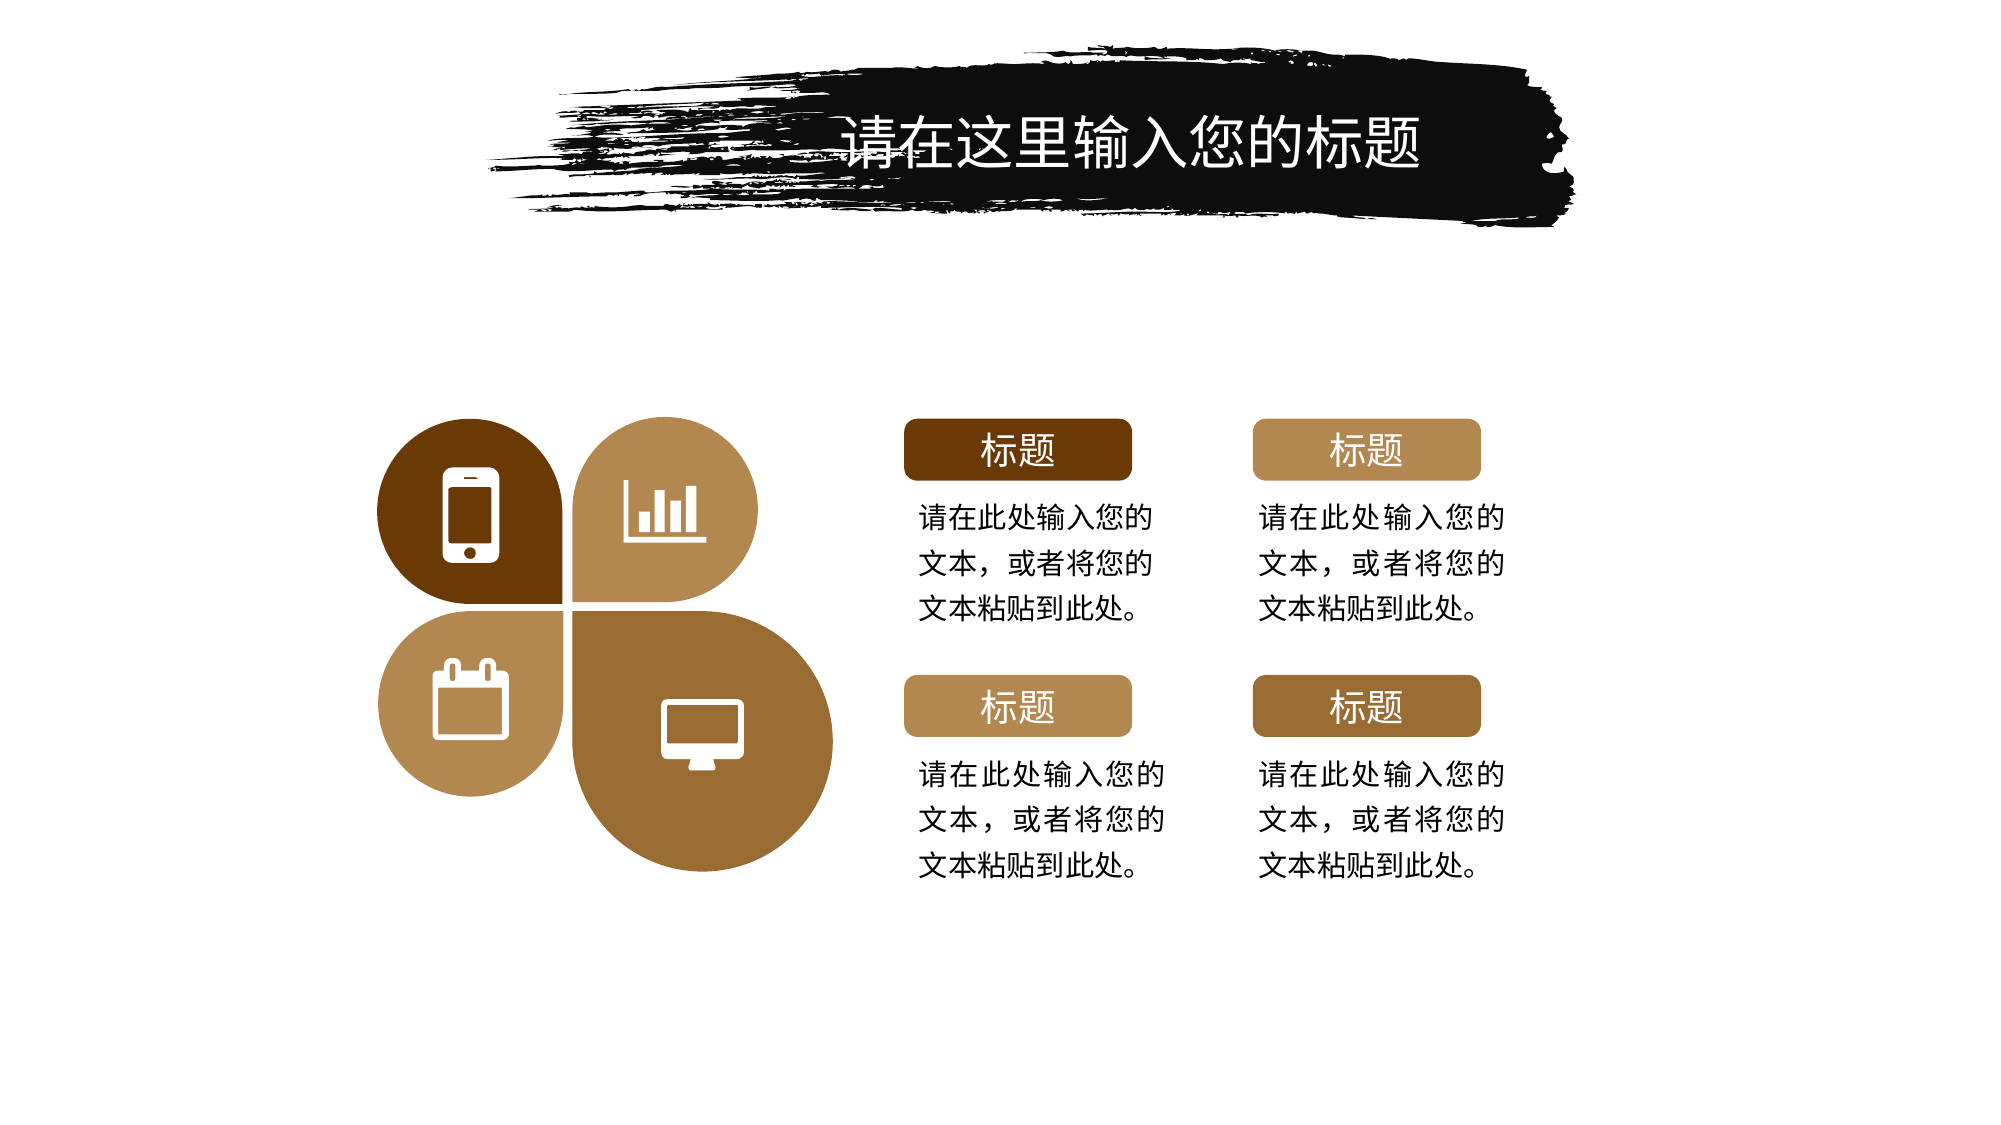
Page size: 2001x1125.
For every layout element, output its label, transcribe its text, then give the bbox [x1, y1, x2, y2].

text_box 请在此处输入您的文本，或者将您的文本粘贴到此处。 [904, 481, 1169, 633]
text_box [571, 415, 759, 604]
text_box [571, 610, 834, 873]
title 请在这里输入您的标题 [824, 96, 2000, 195]
text_box 标题 [903, 673, 1134, 738]
text_box [661, 699, 744, 771]
text_box 标题 [1251, 417, 1483, 481]
text_box 标题 [903, 417, 1134, 481]
text_box [442, 467, 500, 563]
text_box [623, 480, 707, 543]
text_box 请在此处输入您的文本，或者将您的文本粘贴到此处。 [904, 738, 1181, 890]
text_box 标题 [1251, 673, 1483, 738]
text_box 请在此处输入您的文本，或者将您的文本粘贴到此处。 [1244, 738, 1521, 890]
text_box [432, 658, 509, 741]
text_box 请在此处输入您的文本，或者将您的文本粘贴到此处。 [1244, 481, 1521, 633]
text_box [376, 417, 564, 605]
text_box [485, 44, 1574, 228]
text_box [377, 610, 565, 798]
